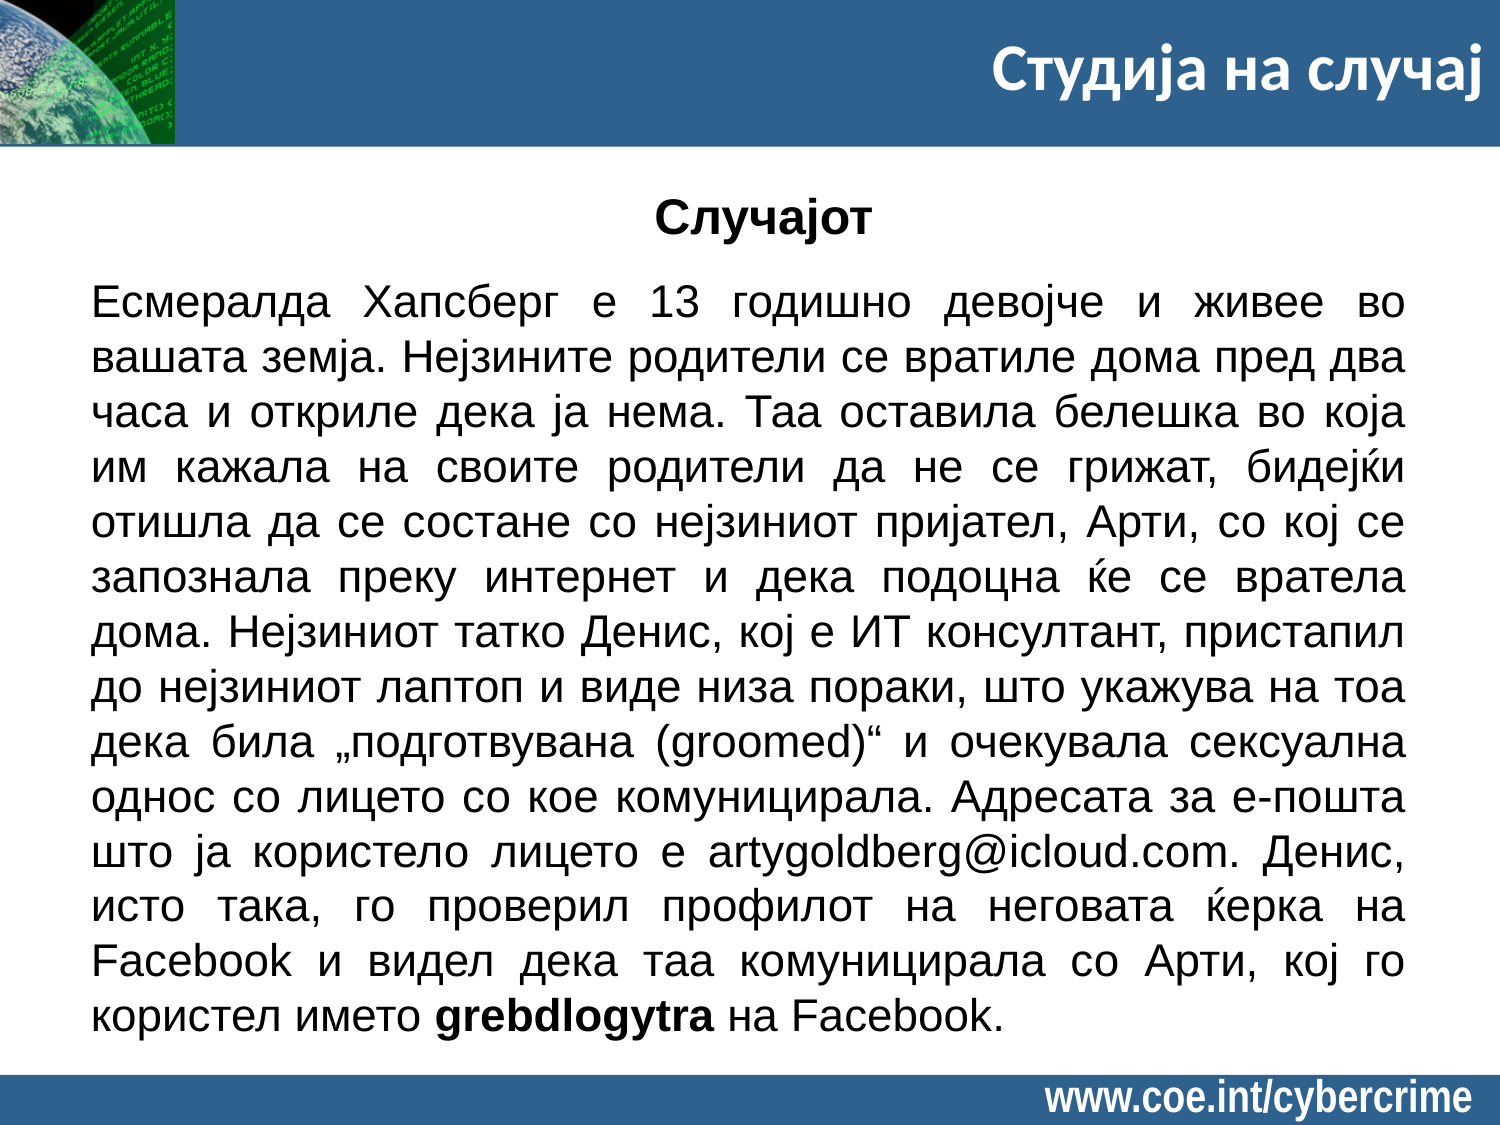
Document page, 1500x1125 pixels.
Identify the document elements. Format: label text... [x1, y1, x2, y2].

text_box Случајот [174, 177, 1162, 252]
picture [0, 0, 175, 144]
text_box www.coe.int/cybercrime [1030, 1059, 1500, 1125]
text_box Студија на случај [177, 0, 1500, 149]
text_box [0, 1073, 1030, 1125]
text_box Есмералда Хапсберг е 13 годишно девојче и живее во вашата земја. Нејзините родители се вратиле дома пред два часа и откриле дека ја нема. Таа оставила белешка во која им кажала на своите родители да не се грижат, бидејќи отишла да се состане со нејзиниот пријател, Арти, со кој се запознала преку интернет и дека подоцна ќе се вратела дома. Нејзиниот татко Денис, кој е ИТ консултант, пристапил до нејзиниот лаптоп и виде низа пораки, што укажува на тоа дека била „подготвувана (groomed)“ и очекувала сексуална однос со лицето со кое комуницирала. Адресата за е-пошта што ја користело лицето е artygoldberg@icloud.com. Денис, исто така, го проверил профилот на неговата ќерка на Facebook и видел дека таа комуницирала со Арти, кој го користел името grebdlogytra на Facebook. [76, 263, 1422, 1049]
